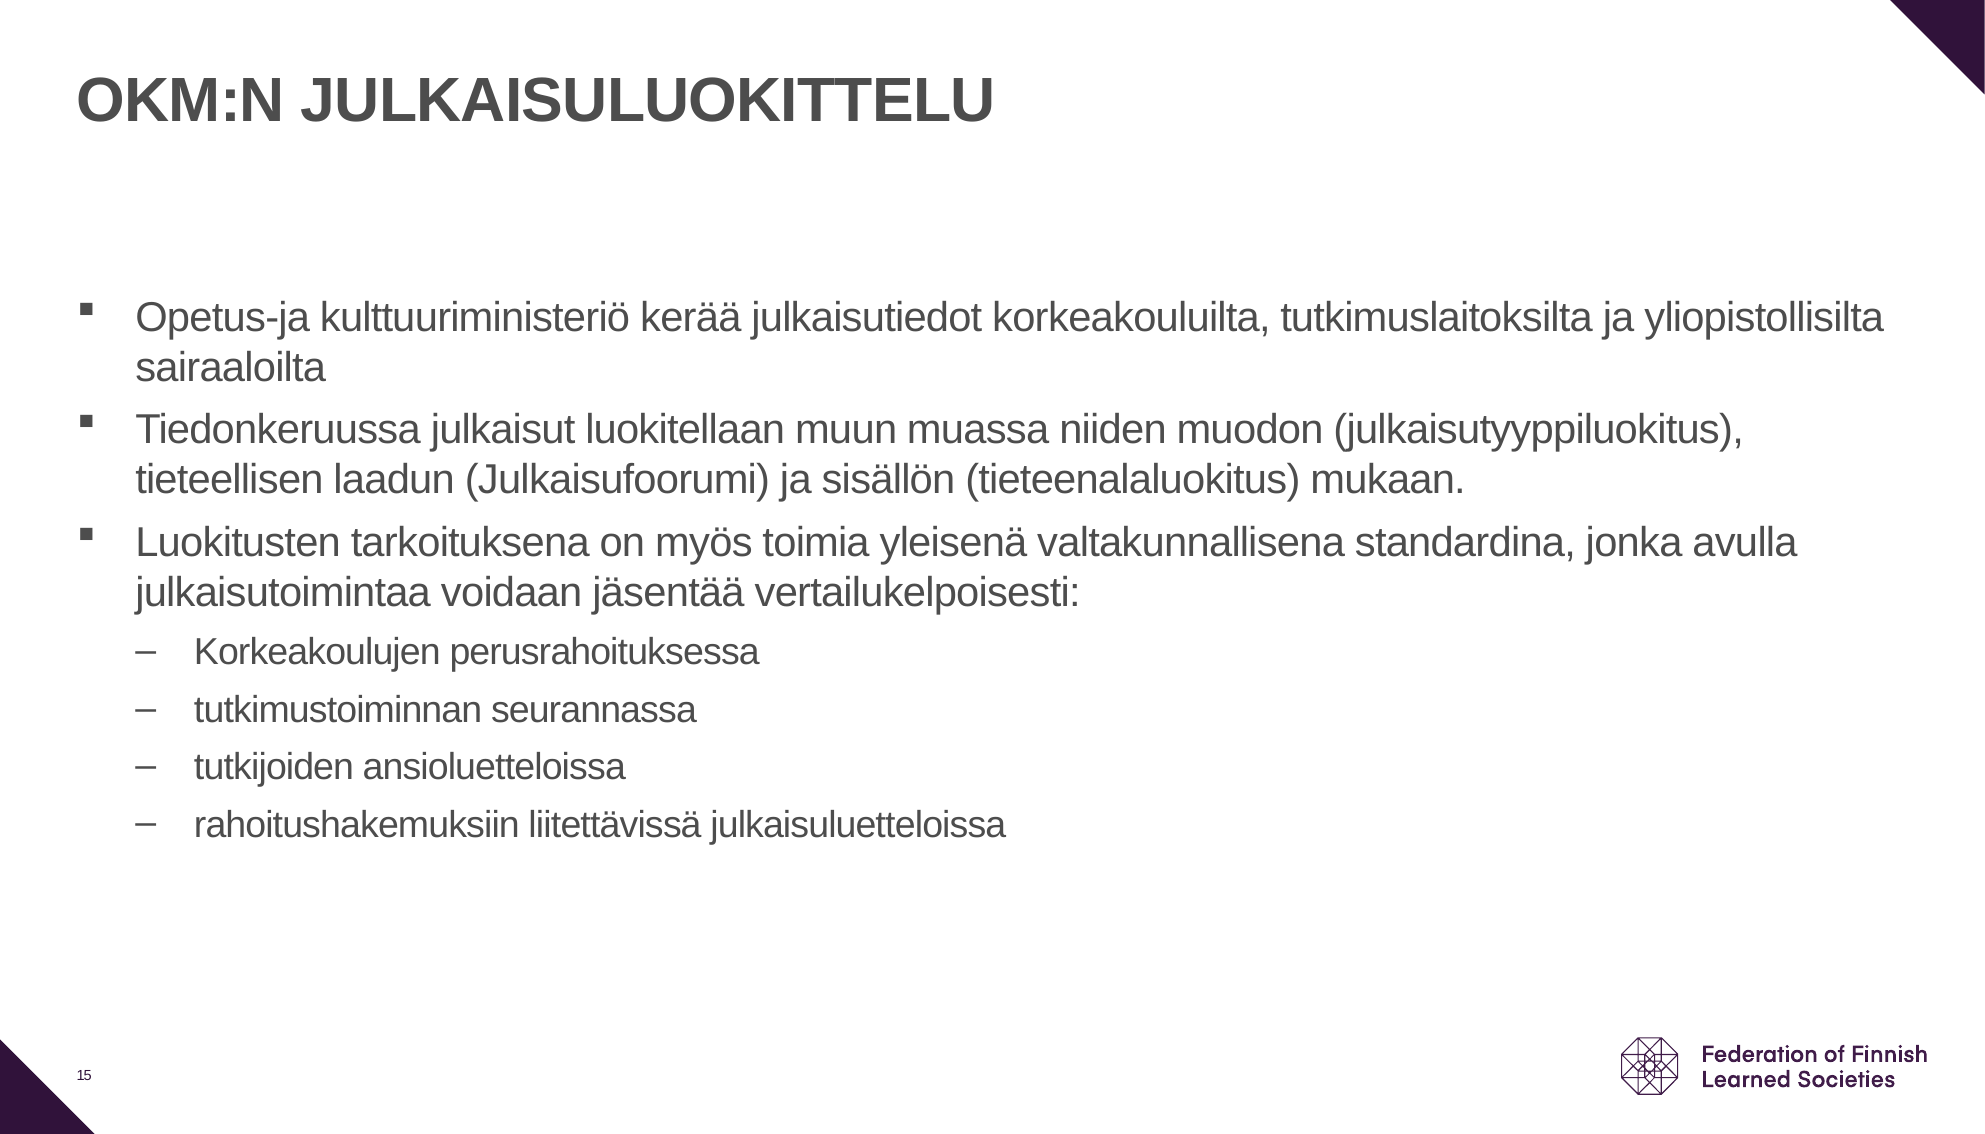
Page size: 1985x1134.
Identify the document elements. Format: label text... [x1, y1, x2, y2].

list Opetus-ja kulttuuriministeriö kerää julkaisutiedot korkeakouluilta, tutkimuslaitoksilta ja yliopistollisilta sairaaloilta Tiedonkeruussa julkaisut luokitellaan muun muassa niiden muodon (julkaisutyyppiluokitus), tieteellisen laadun (Julkaisufoorumi) ja sisällön (tieteenalaluokitus) mukaan. Luokitusten tarkoituksena on myös toimia yleisenä valtakunnallisena standardina, jonka avulla julkaisutoimintaa voidaan jäsentää vertailukelpoisesti: Korkeakoulujen perusrahoituksessa tutkimustoiminnan seurannassa tutkijoiden ansioluetteloissa rahoitushakemuksiin liitettävissä julkaisuluetteloissa [70, 283, 1891, 1087]
title OKM:N JULKAISULUOKITTELU [70, 59, 1914, 235]
slide_number 15 [70, 1063, 141, 1087]
